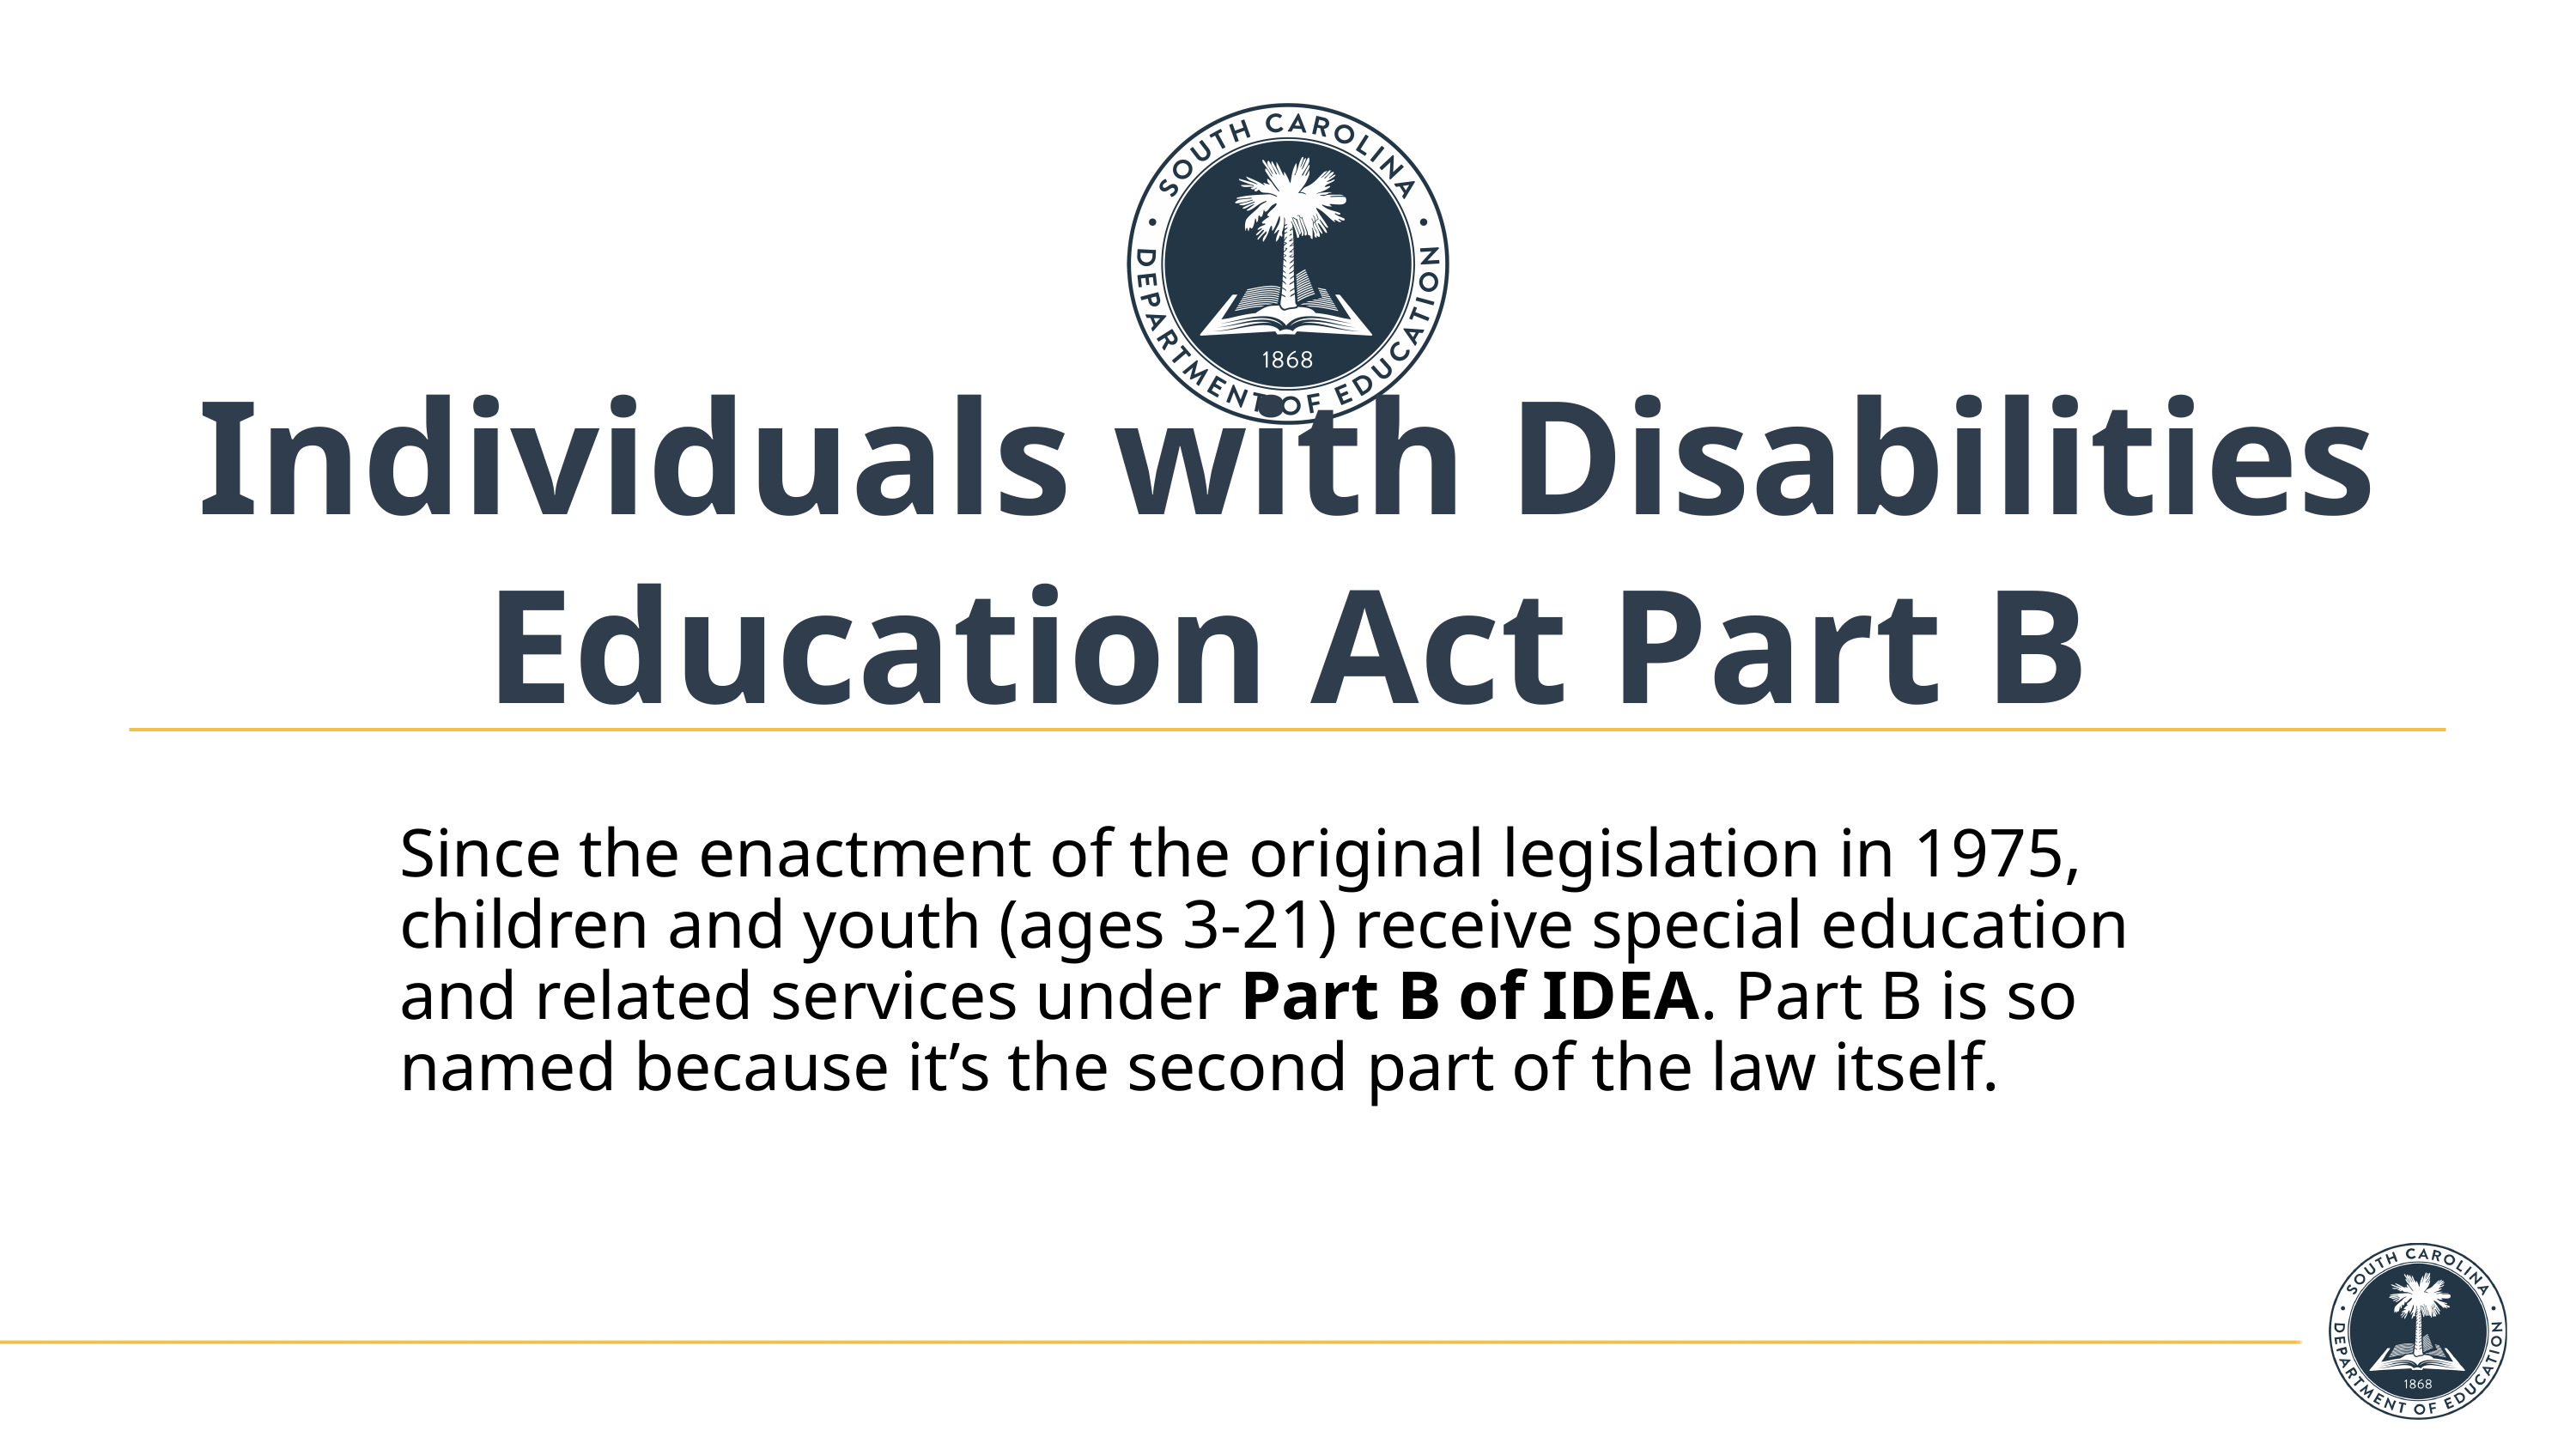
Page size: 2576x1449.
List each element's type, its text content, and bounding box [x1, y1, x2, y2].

list Since the enactment of the original legislation in 1975, children and youth (ages 3-21) receive special education and related services under Part B of IDEA. Part B is so named because it’s the second part of the law itself. [386, 813, 2190, 1176]
picture [2329, 1243, 2507, 1420]
picture [1127, 103, 1449, 425]
title Individuals with Disabilities Education Act Part B [129, 449, 2447, 643]
picture [129, 728, 2447, 731]
